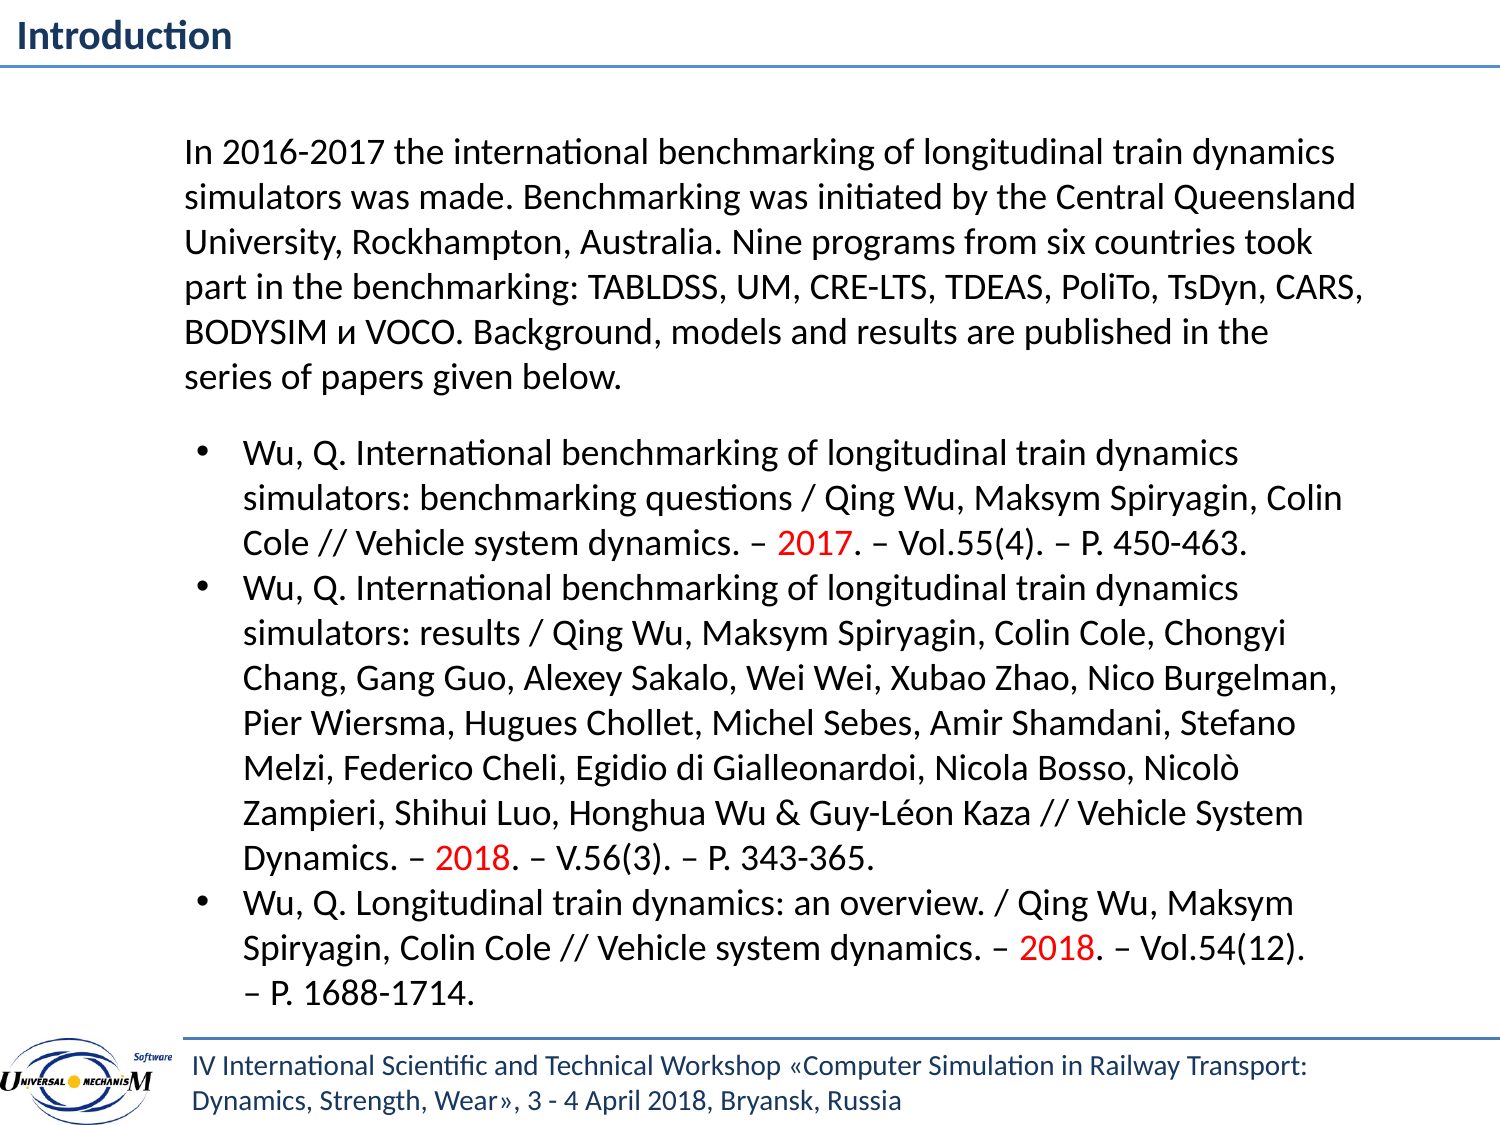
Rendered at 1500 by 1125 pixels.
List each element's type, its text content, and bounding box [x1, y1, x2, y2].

title Introduction [1, 0, 1500, 63]
text_box In 2016-2017 the international benchmarking of longitudinal train dynamics simulators was made. Benchmarking was initiated by the Central Queensland University, Rockhampton, Australia. Nine programs from six countries took part in the benchmarking: TABLDSS, UM, CRE-LTS, TDEAS, PoliTo, TsDyn, CARS, BODYSIM и VOCO. Background, models and results are published in the series of papers given below. [94, 119, 1382, 405]
text_box Wu, Q. International benchmarking of longitudinal train dynamics simulators: benchmarking questions / Qing Wu, Maksym Spiryagin, Colin Cole // Vehicle system dynamics. – 2017. – Vol.55(4). – P. 450-463. Wu, Q. International benchmarking of longitudinal train dynamics simulators: results / Qing Wu, Maksym Spiryagin, Colin Cole, Chongyi Chang, Gang Guo, Alexey Sakalo, Wei Wei, Xubao Zhao, Nico Burgelman, Pier Wiersma, Hugues Chollet, Michel Sebes, Amir Shamdani, Stefano Melzi, Federico Cheli, Egidio di Gialleonardoi, Nicola Bosso, Nicolò Zampieri, Shihui Luo, Honghua Wu & Guy-Léon Kaza // Vehicle System Dynamics. – 2018. – V.56(3). – P. 343-365. Wu, Q. Longitudinal train dynamics: an overview. / Qing Wu, Maksym Spiryagin, Colin Cole // Vehicle system dynamics. – 2018. – Vol.54(12). – P. 1688-1714. [106, 420, 1394, 1048]
picture [0, 1038, 172, 1125]
